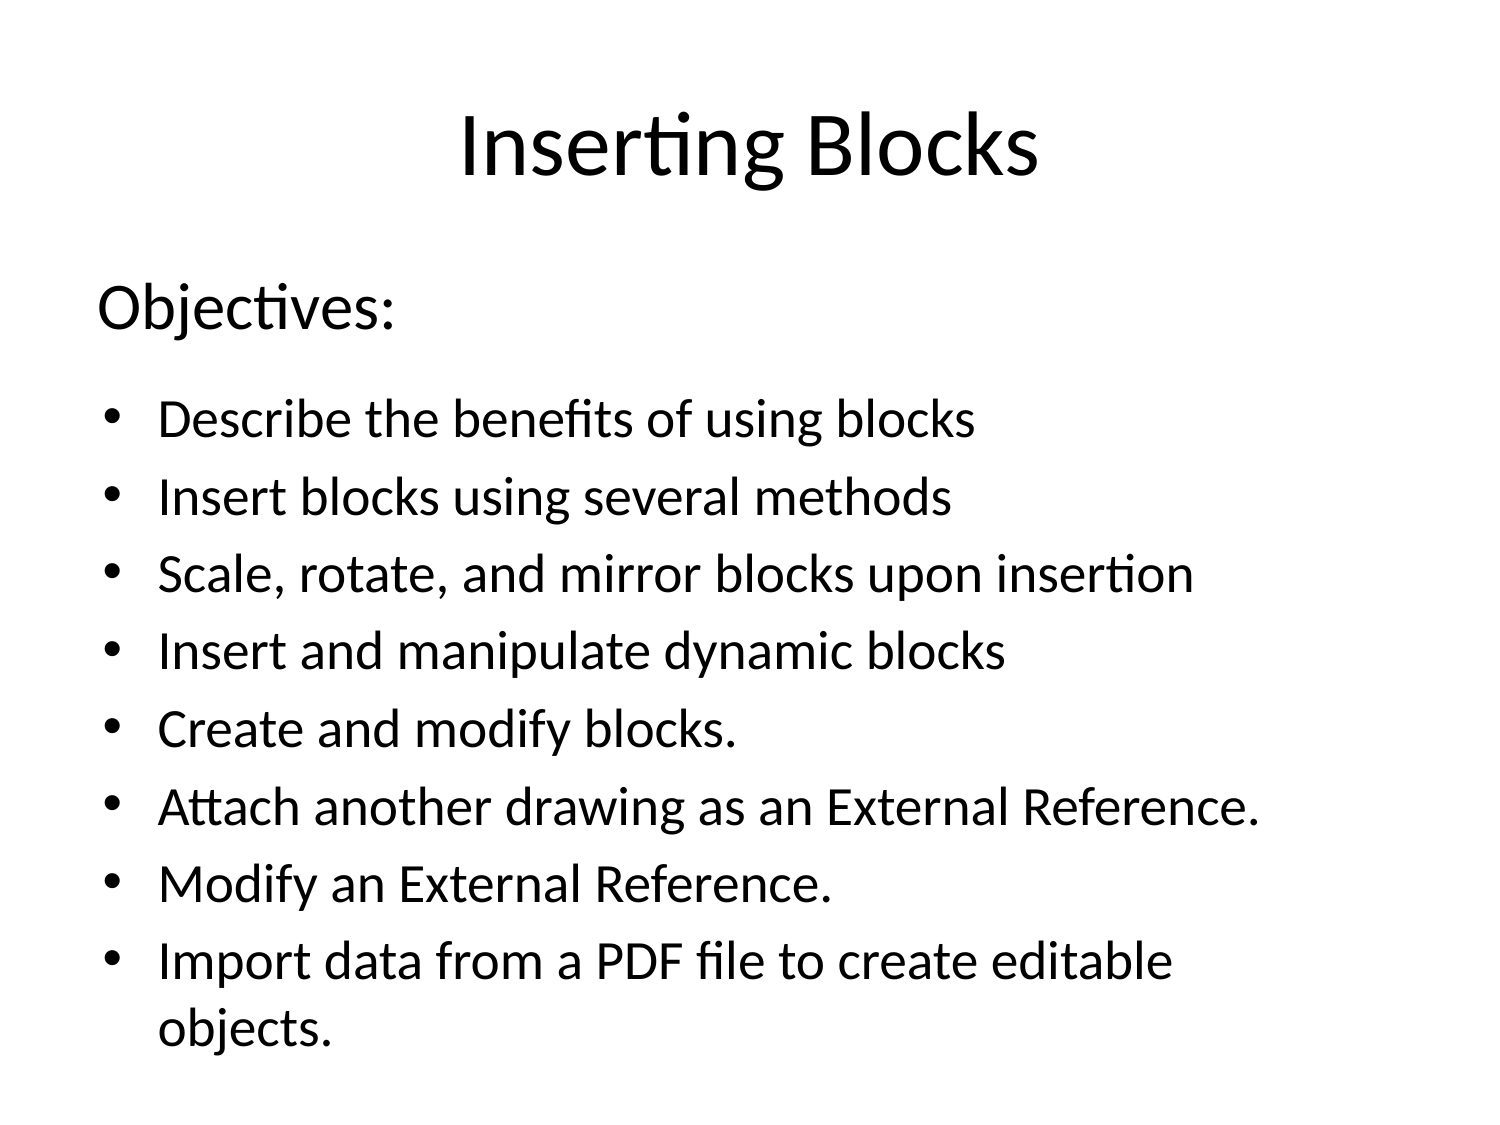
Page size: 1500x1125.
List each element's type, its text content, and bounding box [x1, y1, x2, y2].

title Inserting Blocks [75, 45, 1425, 233]
list Describe the benefits of using blocks Insert blocks using several methods Scale, rotate, and mirror blocks upon insertion Insert and manipulate dynamic blocks Create and modify blocks. Attach another drawing as an External Reference. Modify an External Reference. Import data from a PDF file to create editable objects. [87, 375, 1288, 1075]
text_box Objectives: [37, 237, 413, 350]
